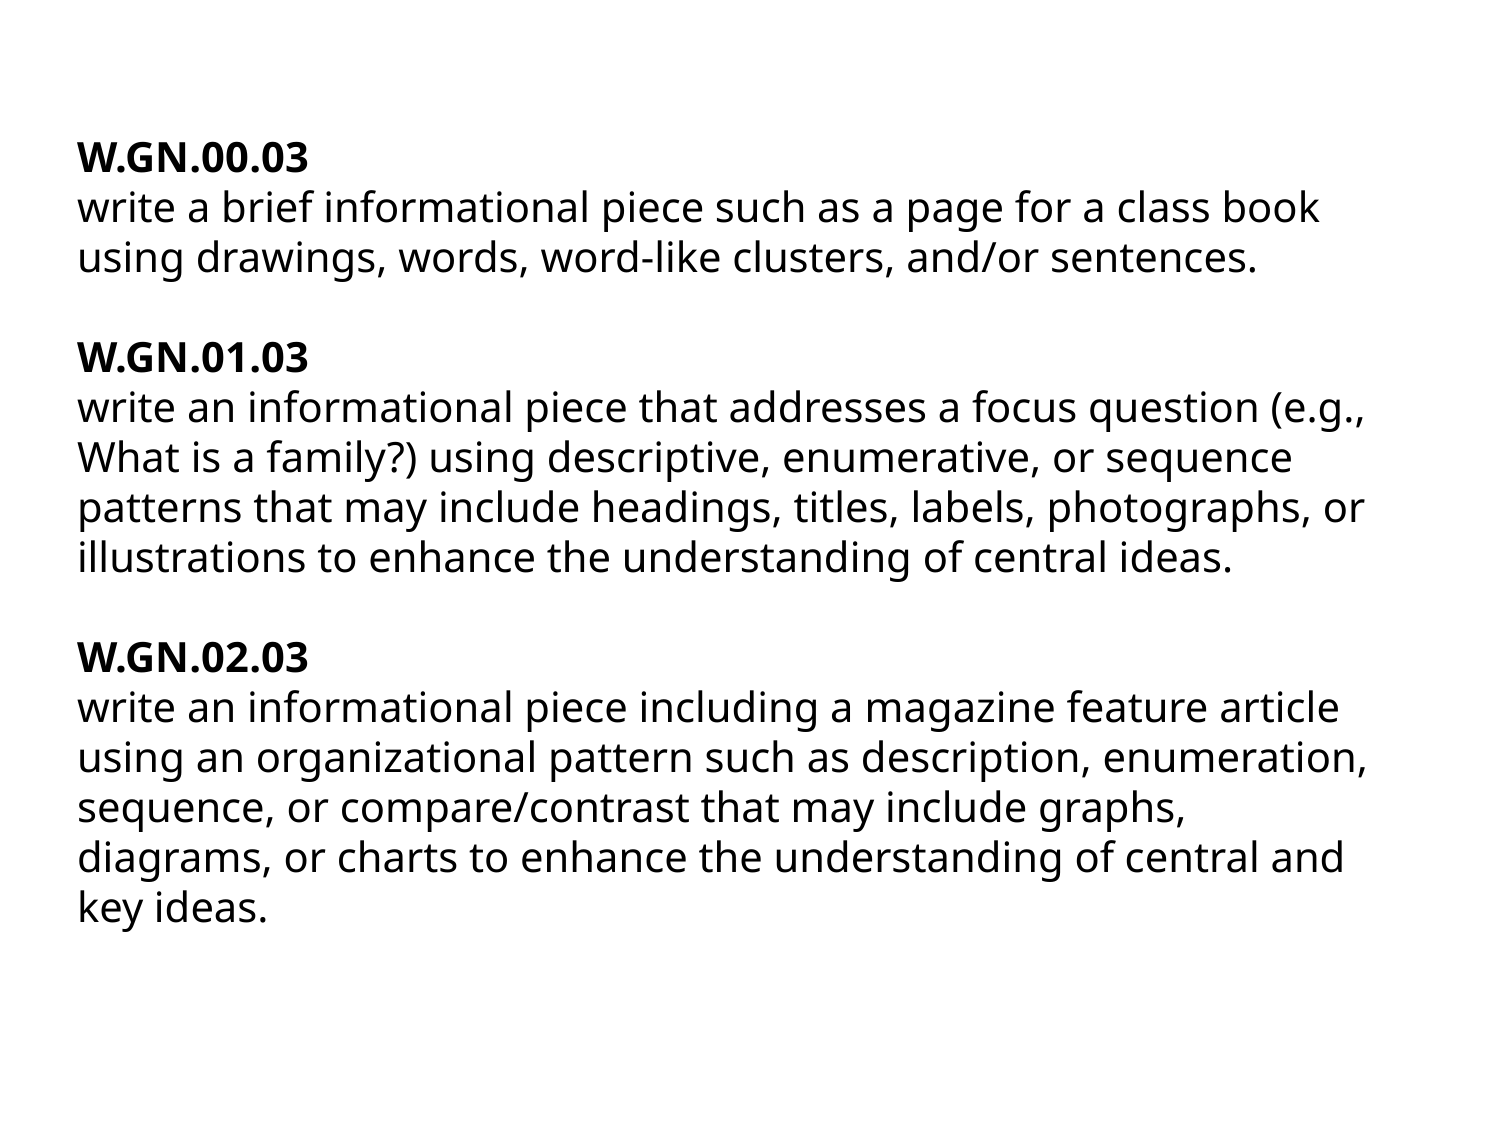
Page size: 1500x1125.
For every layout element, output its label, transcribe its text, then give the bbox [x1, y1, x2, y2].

text_box W.GN.00.03 write a brief informational piece such as a page for a class book using drawings, words, word-like clusters, and/or sentences. W.GN.01.03 write an informational piece that addresses a focus question (e.g., What is a family?) using descriptive, enumerative, or sequence patterns that may include headings, titles, labels, photographs, or illustrations to enhance the understanding of central ideas. W.GN.02.03 write an informational piece including a magazine feature article using an organizational pattern such as description, enumeration, sequence, or compare/contrast that may include graphs, diagrams, or charts to enhance the understanding of central and key ideas. [62, 123, 1400, 1119]
